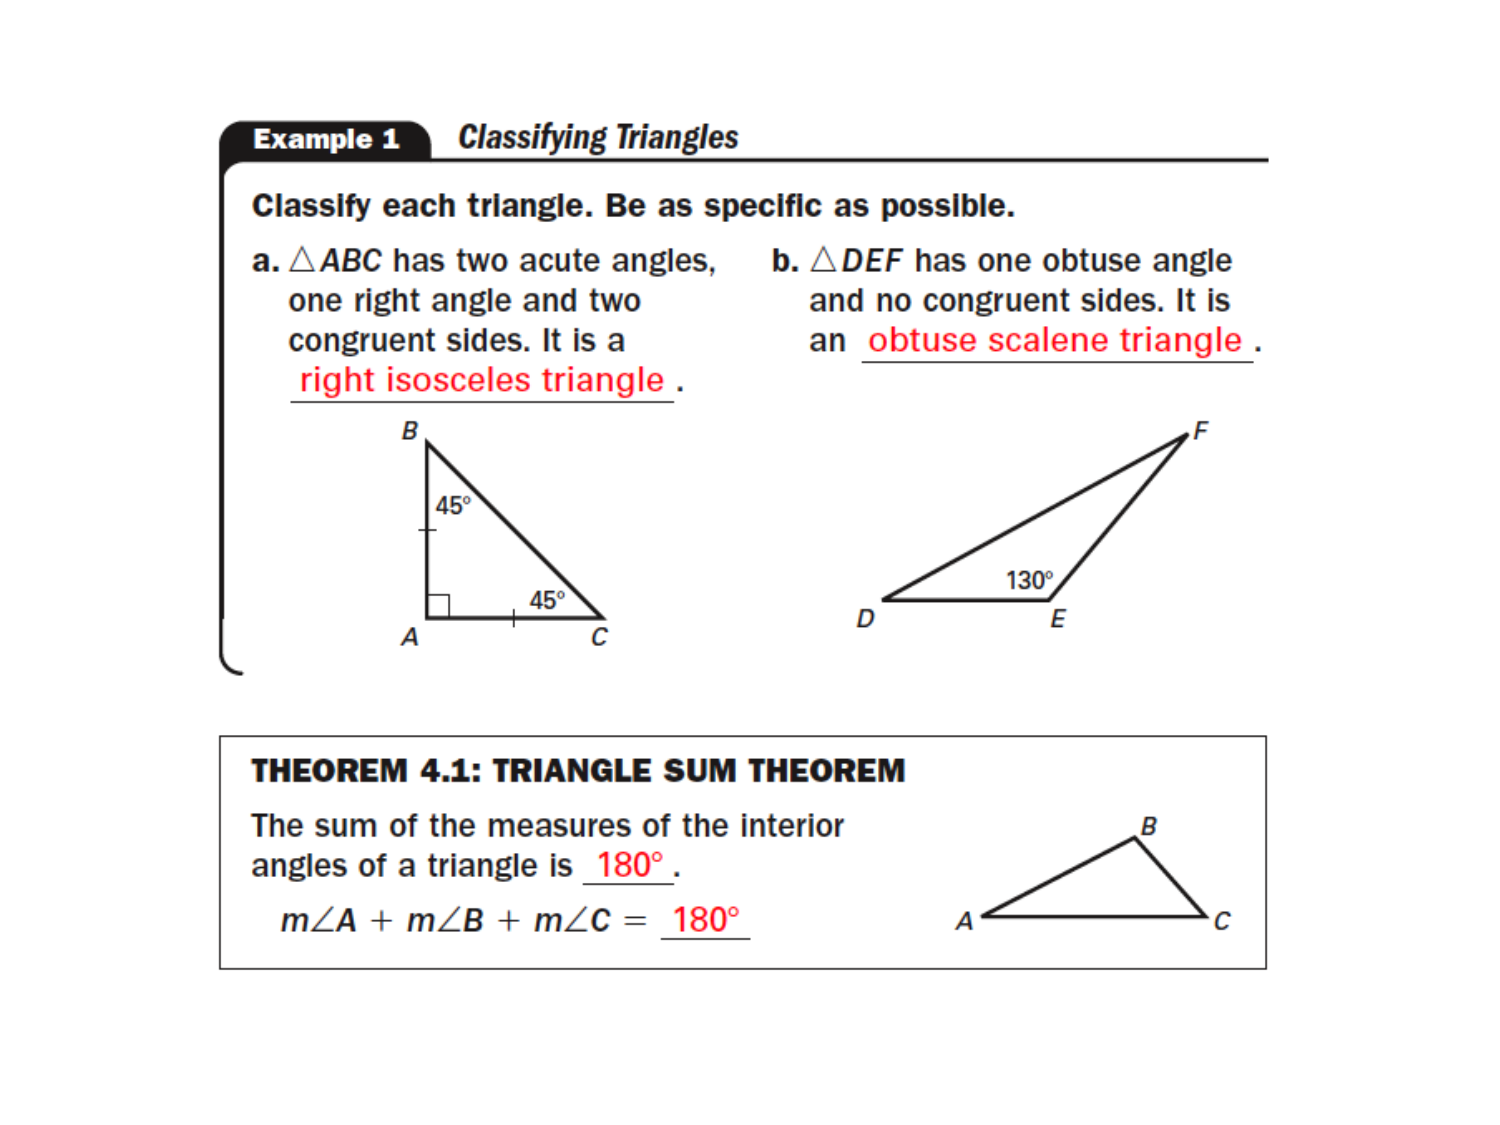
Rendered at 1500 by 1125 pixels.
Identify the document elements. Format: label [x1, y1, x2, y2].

list [157, 99, 1343, 1001]
